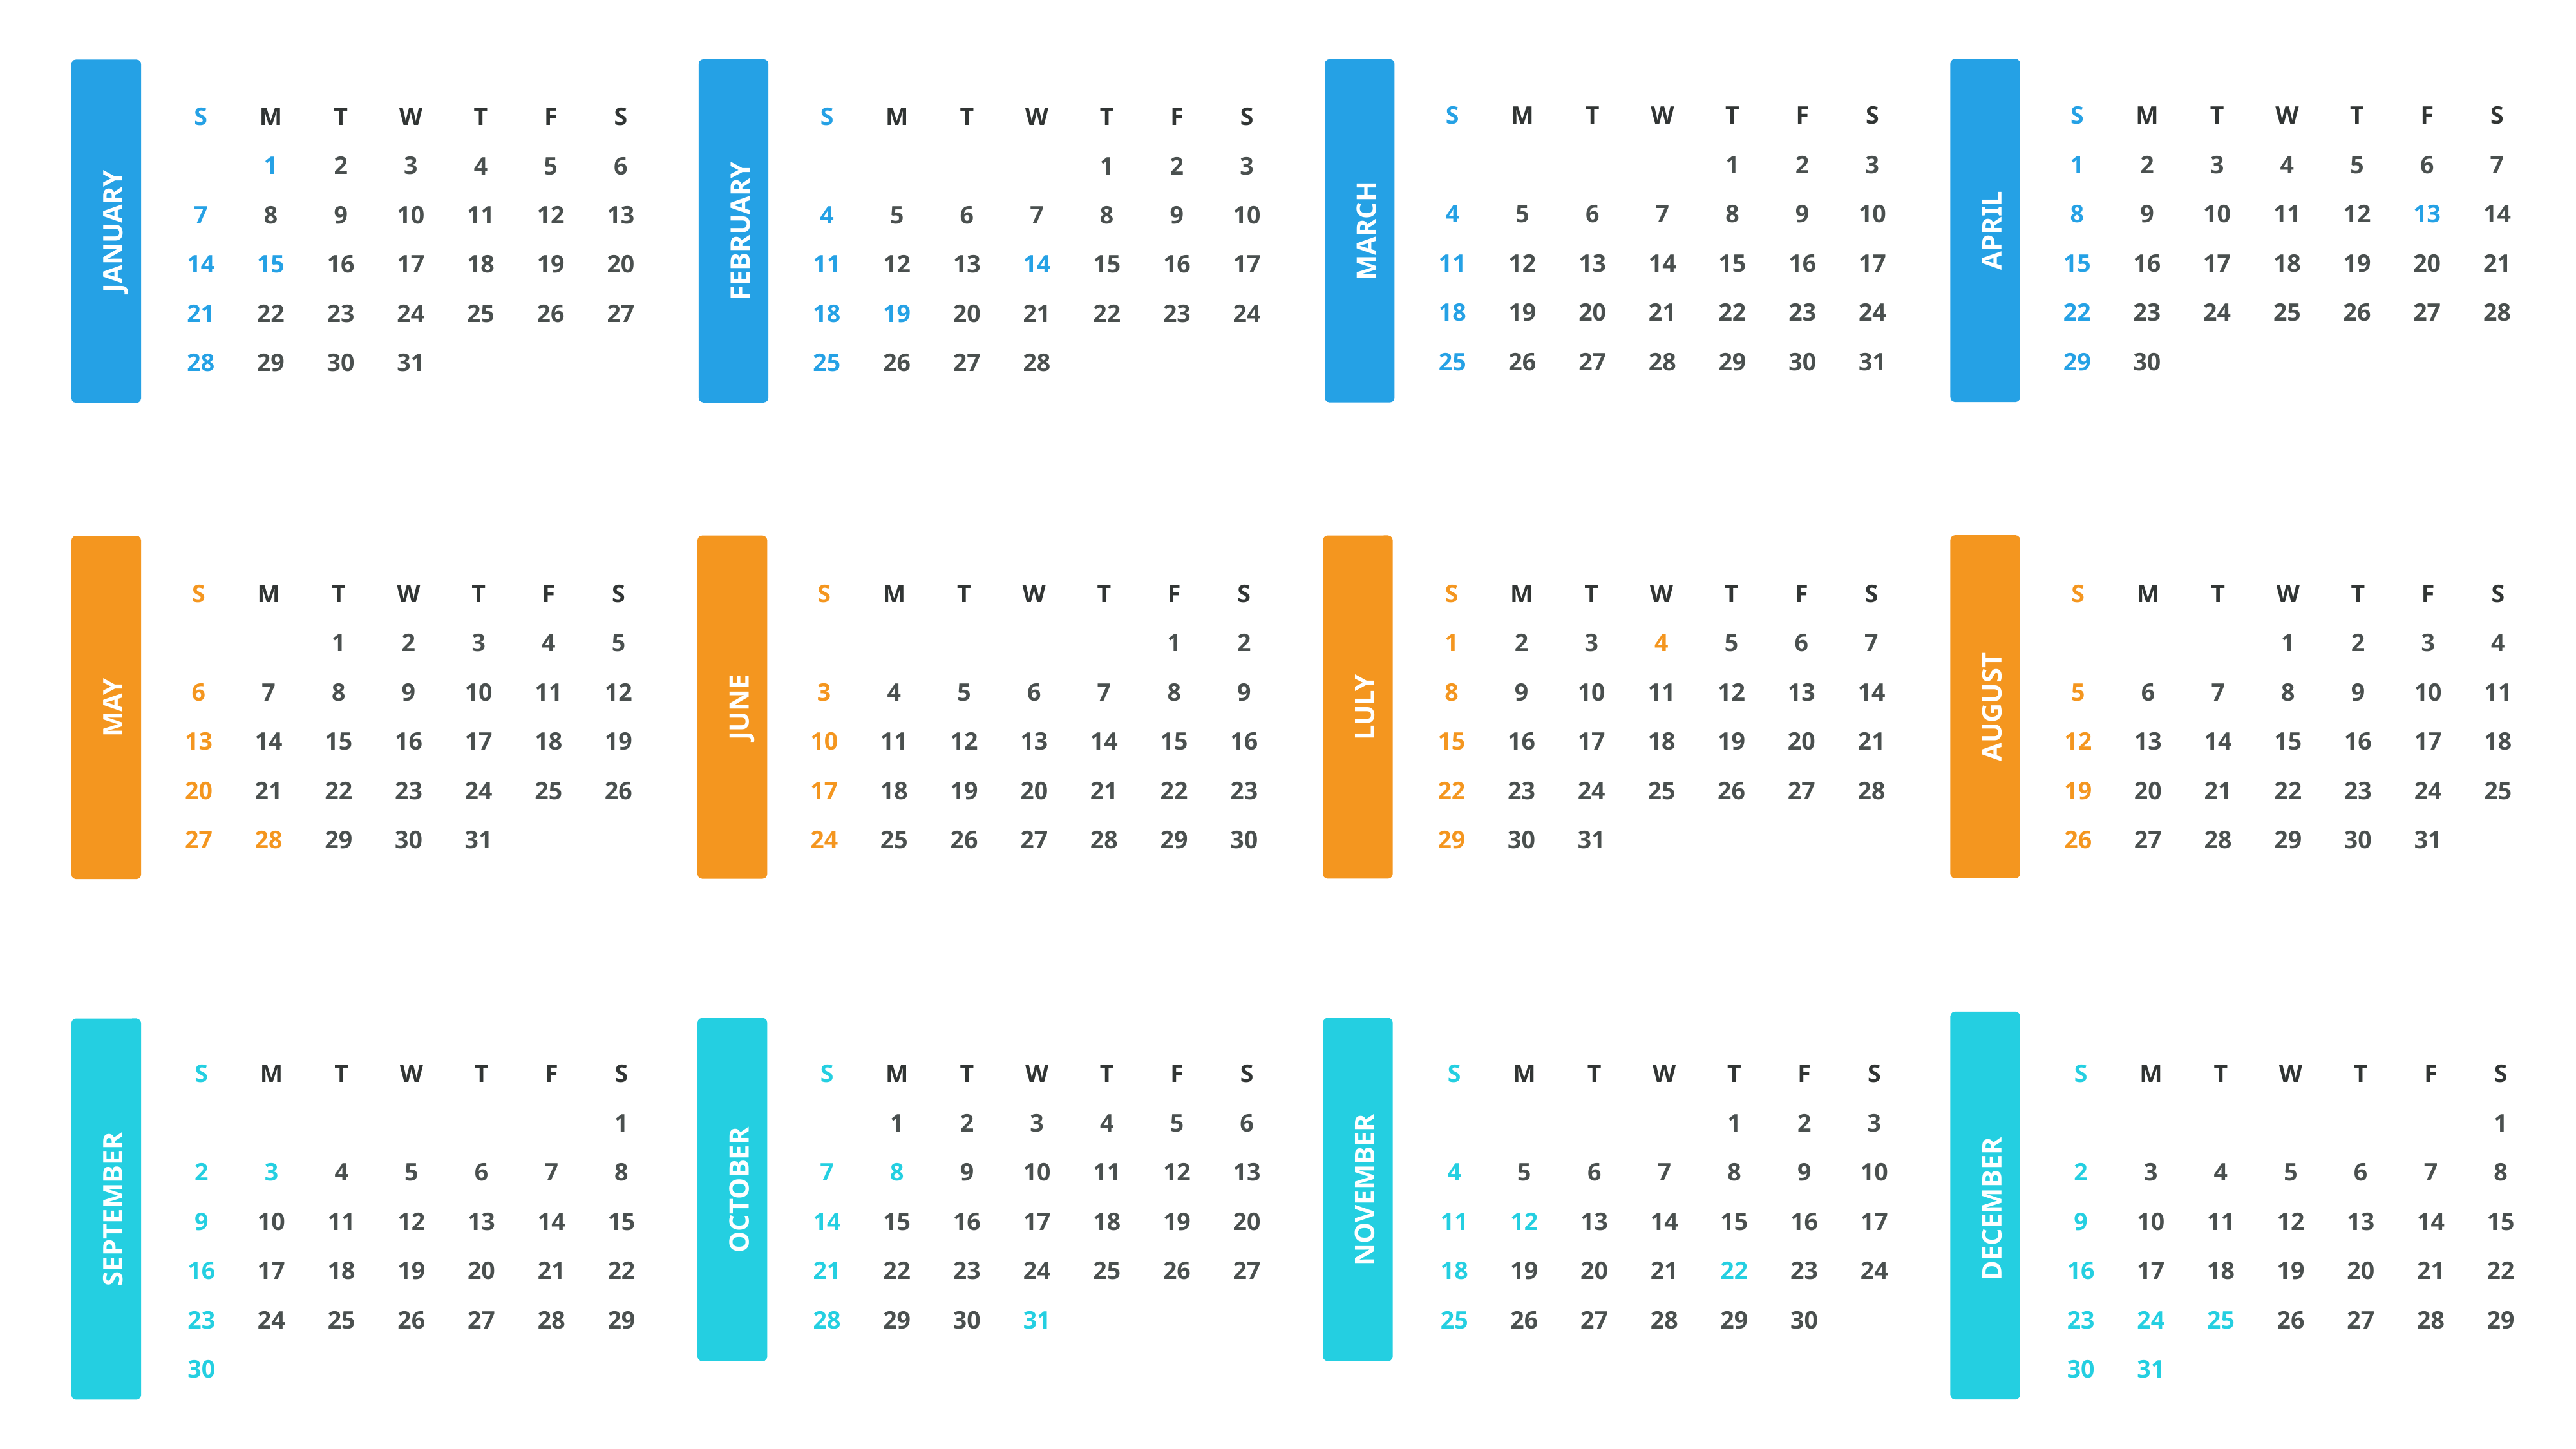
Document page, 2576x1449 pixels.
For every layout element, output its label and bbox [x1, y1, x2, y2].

text_box [69, 59, 2526, 403]
text_box [69, 1011, 2530, 1400]
text_box [69, 535, 2528, 880]
